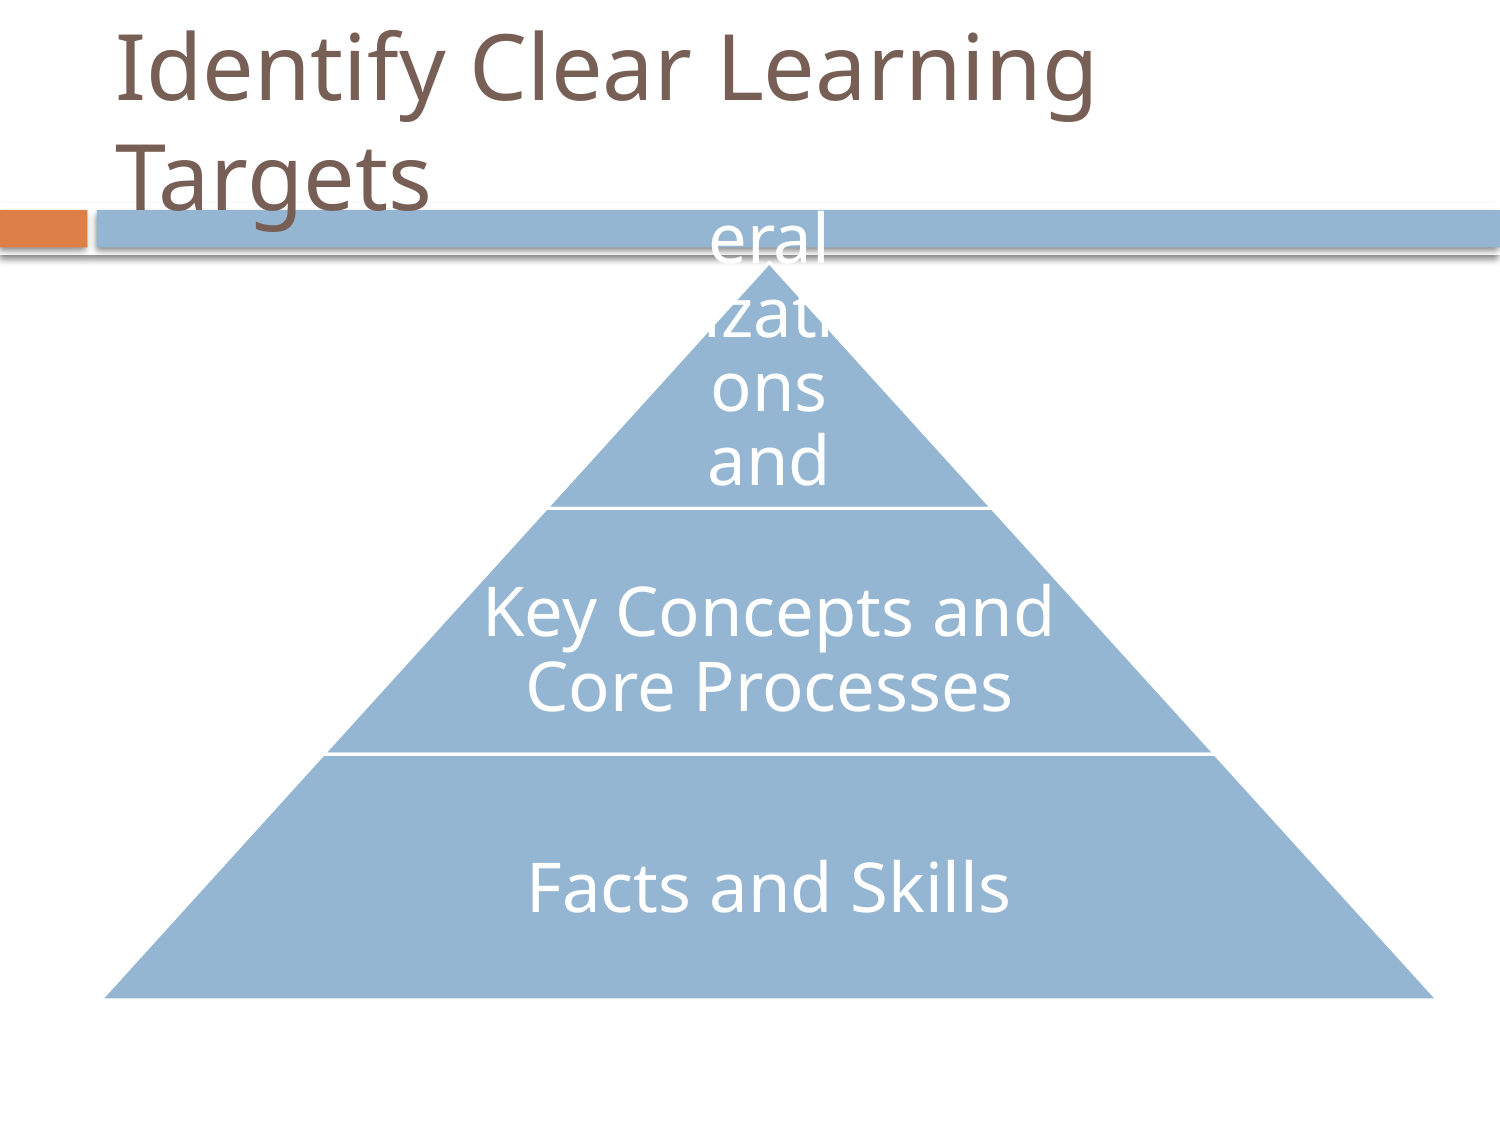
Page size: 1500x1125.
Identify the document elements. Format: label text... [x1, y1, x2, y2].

title Identify Clear Learning Targets [100, 37, 1438, 200]
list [100, 262, 1439, 1001]
